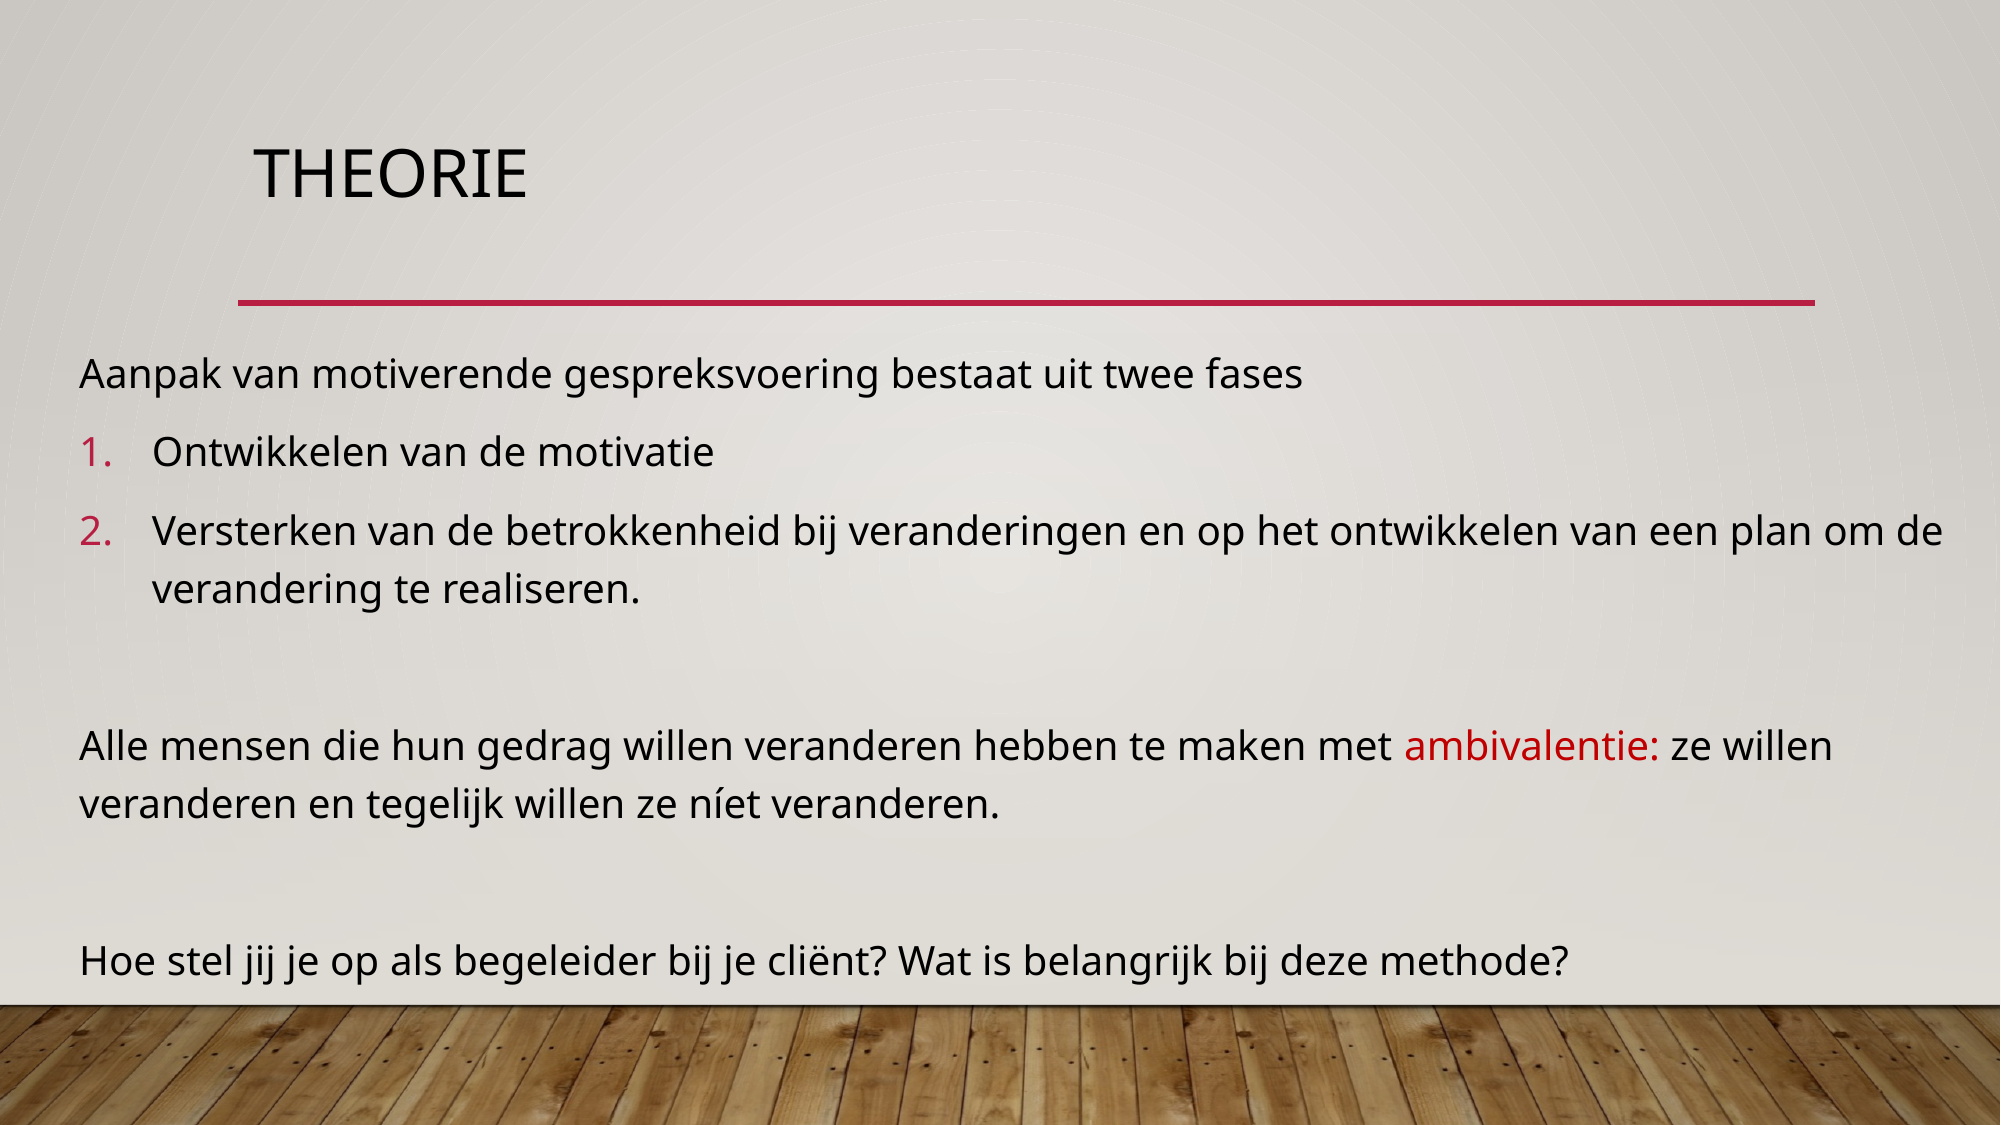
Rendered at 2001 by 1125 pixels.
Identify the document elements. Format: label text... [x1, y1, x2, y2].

list Aanpak van motiverende gespreksvoering bestaat uit twee fases Ontwikkelen van de motivatie Versterken van de betrokkenheid bij veranderingen en op het ontwikkelen van een plan om de verandering te realiseren. Alle mensen die hun gedrag willen veranderen hebben te maken met ambivalentie: ze willen veranderen en tegelijk willen ze níet veranderen. Hoe stel jij je op als begeleider bij je cliënt? Wat is belangrijk bij deze methode? [64, 330, 1965, 993]
picture [0, 1005, 2000, 1125]
title Theorie [238, 131, 1814, 305]
